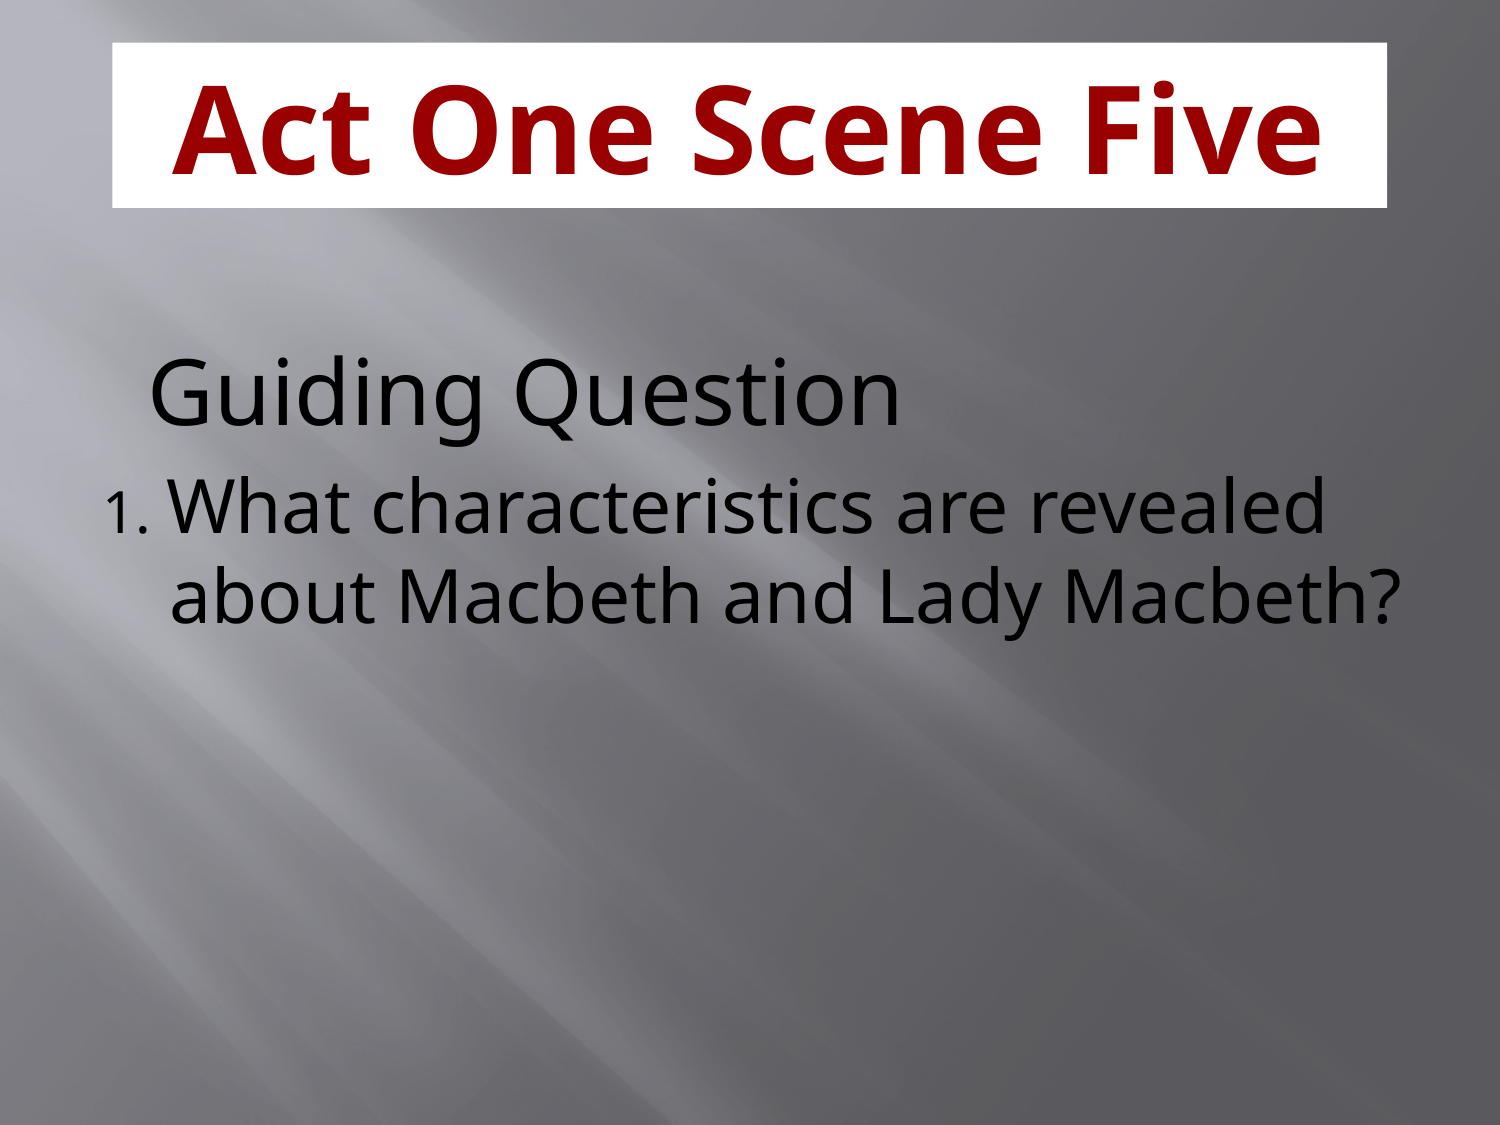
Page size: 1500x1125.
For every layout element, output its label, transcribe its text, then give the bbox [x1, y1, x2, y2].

list Guiding Question 1. What characteristics are revealed about Macbeth and Lady Macbeth? [64, 326, 1459, 858]
title Act One Scene Five [112, 42, 1388, 208]
